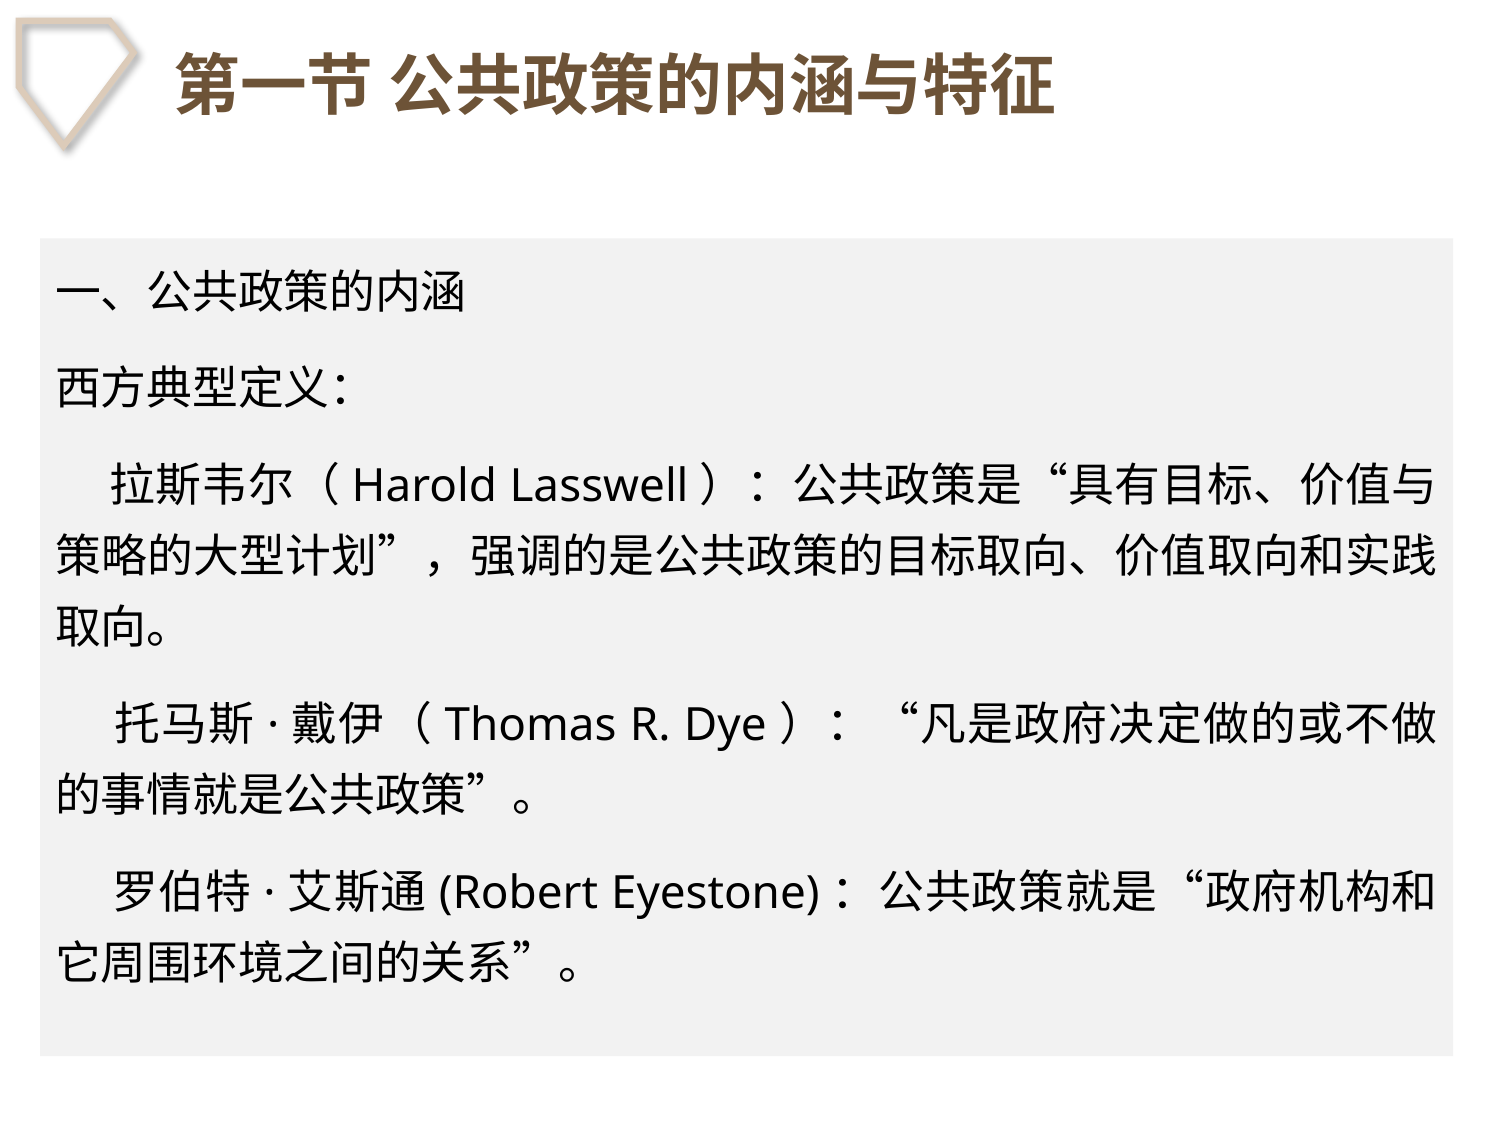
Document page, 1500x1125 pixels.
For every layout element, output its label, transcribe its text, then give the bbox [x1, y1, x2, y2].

list 一、公共政策的内涵 西方典型定义： 拉斯韦尔（Harold Lasswell）：公共政策是“具有目标、价值与策略的大型计划”，强调的是公共政策的目标取向、价值取向和实践取向。 托马斯·戴伊（Thomas R. Dye）：“凡是政府决定做的或不做的事情就是公共政策”。 罗伯特·艾斯通(Robert Eyestone)：公共政策就是“政府机构和它周围环境之间的关系”。 [40, 238, 1454, 1057]
title 第一节 公共政策的内涵与特征 [158, 18, 1456, 159]
